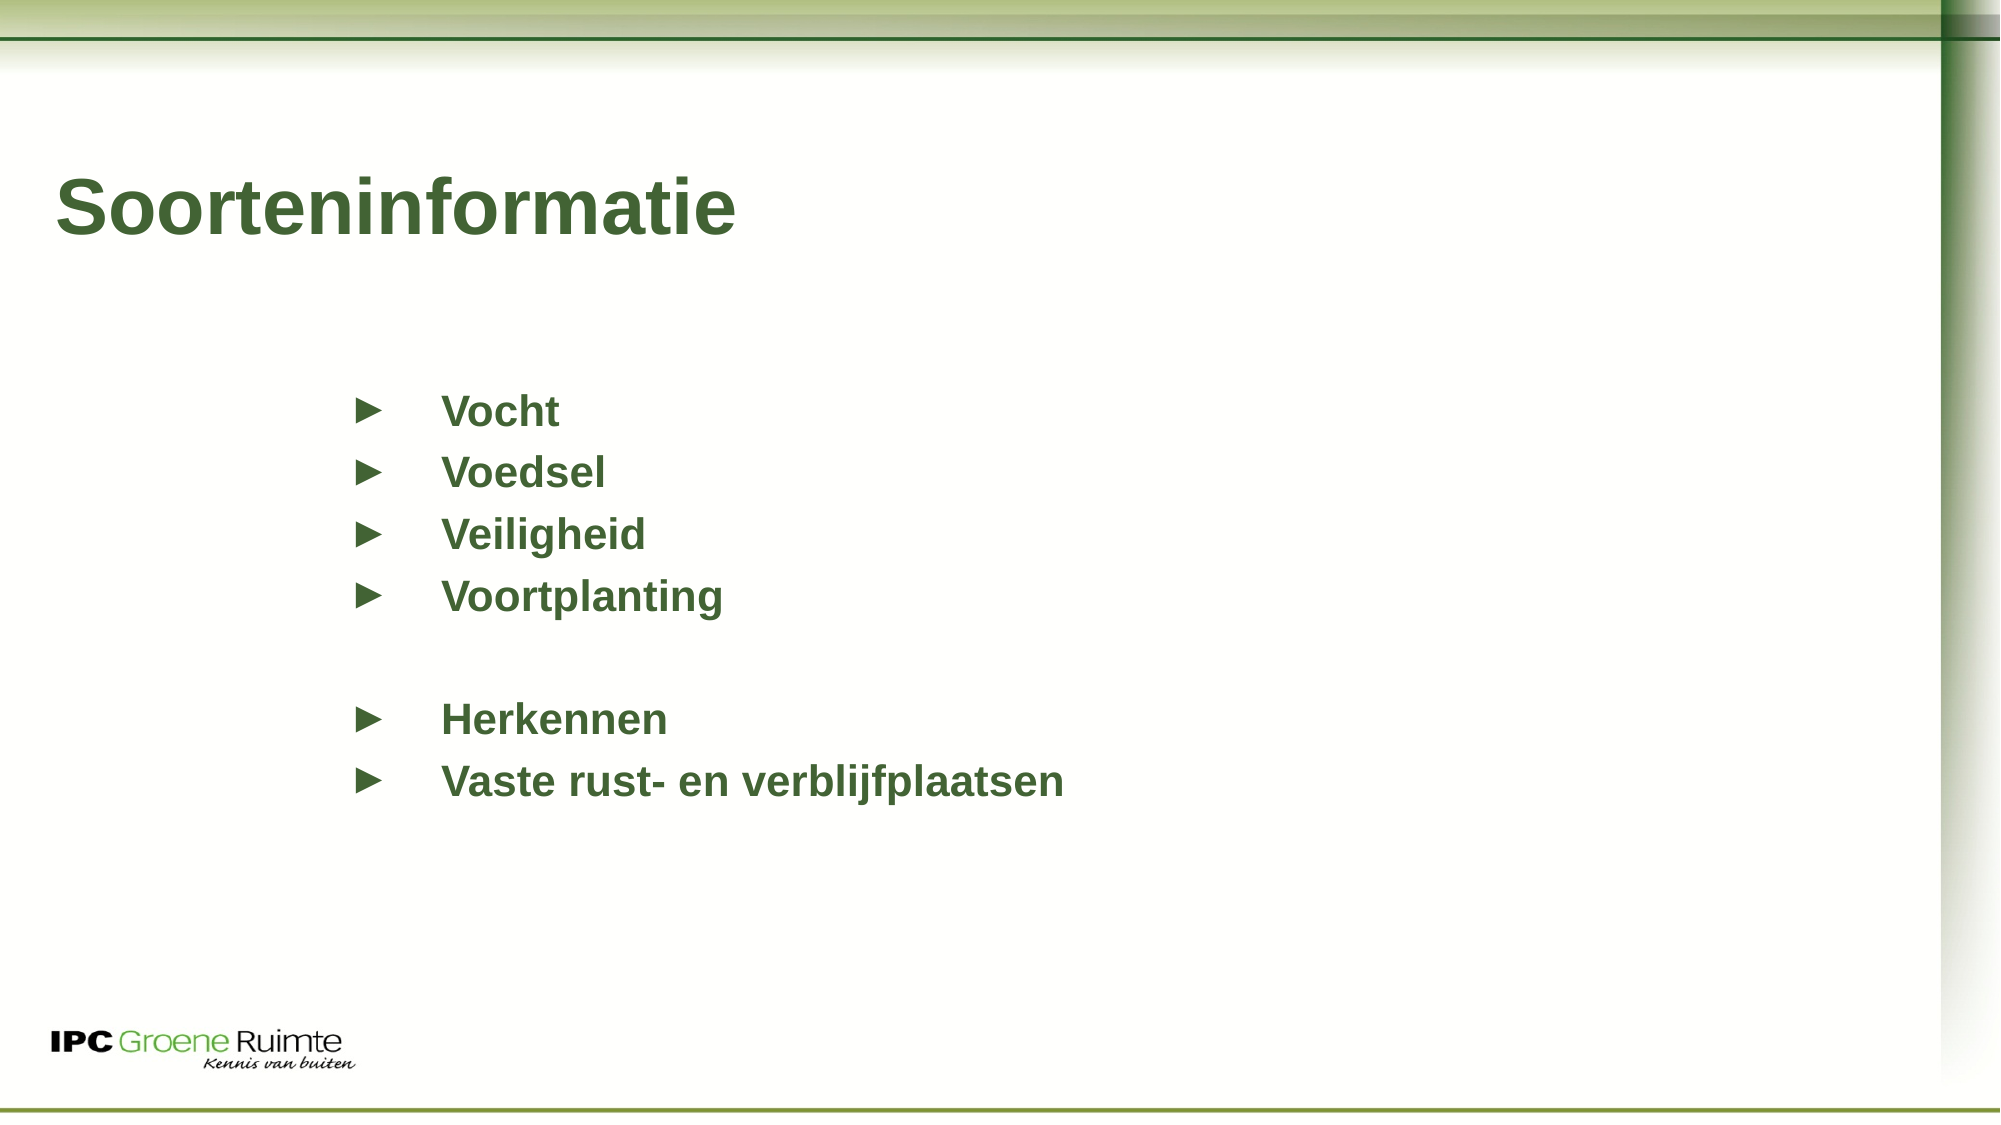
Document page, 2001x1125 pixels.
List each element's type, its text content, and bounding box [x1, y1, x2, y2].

picture [0, 0, 2000, 1125]
title Soorteninformatie [41, 124, 1876, 282]
list Vocht Voedsel Veiligheid Voortplanting Herkennen Vaste rust- en verblijfplaatsen [333, 375, 1792, 993]
